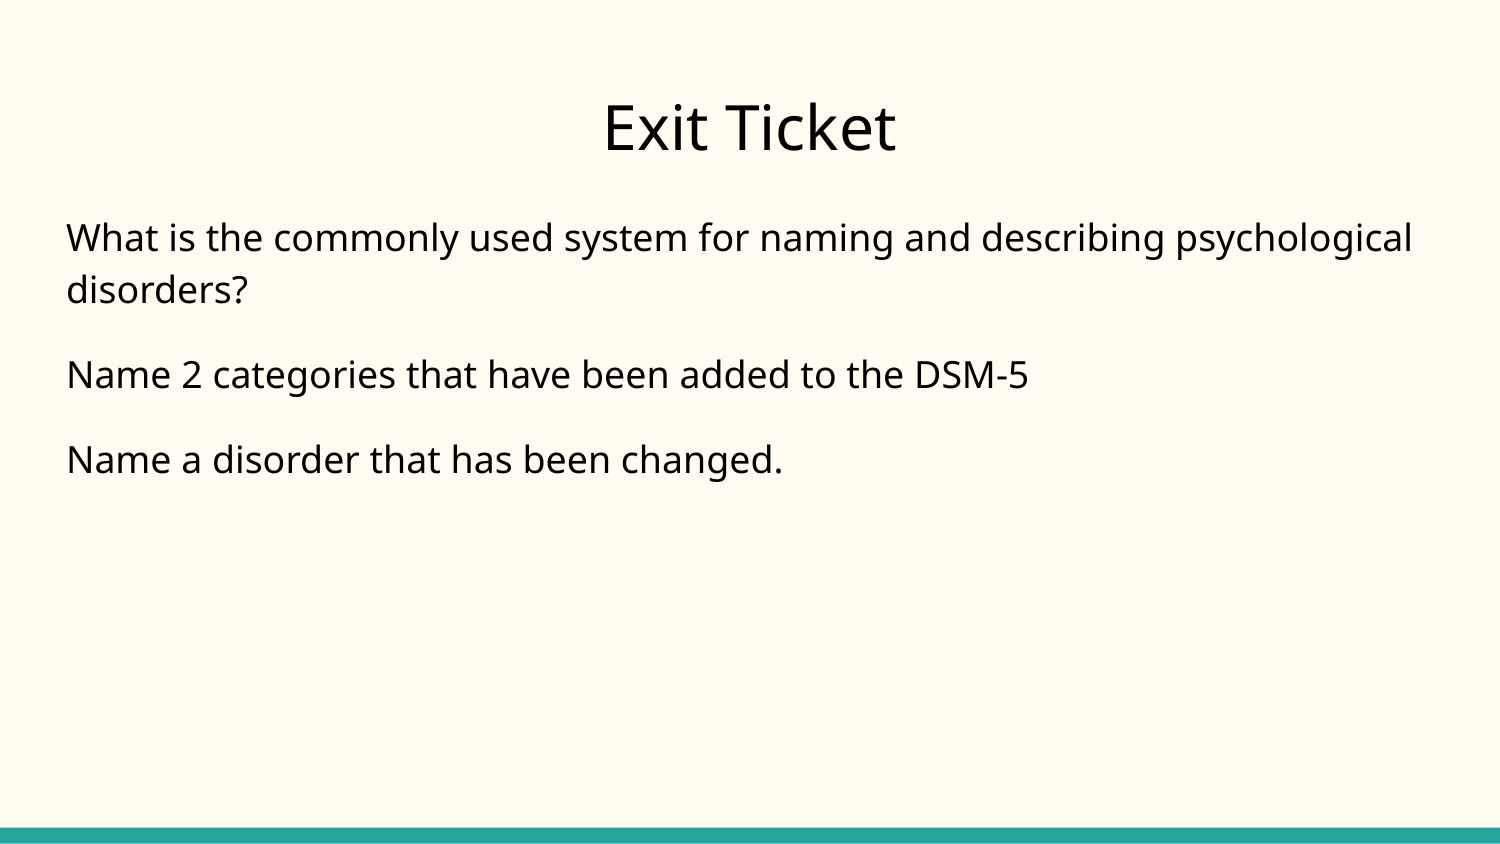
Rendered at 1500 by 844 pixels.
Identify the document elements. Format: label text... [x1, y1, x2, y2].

title Exit Ticket [51, 72, 1449, 174]
list What is the commonly used system for naming and describing psychological disorders? Name 2 categories that have been added to the DSM-5 Name a disorder that has been changed. [51, 192, 1449, 750]
